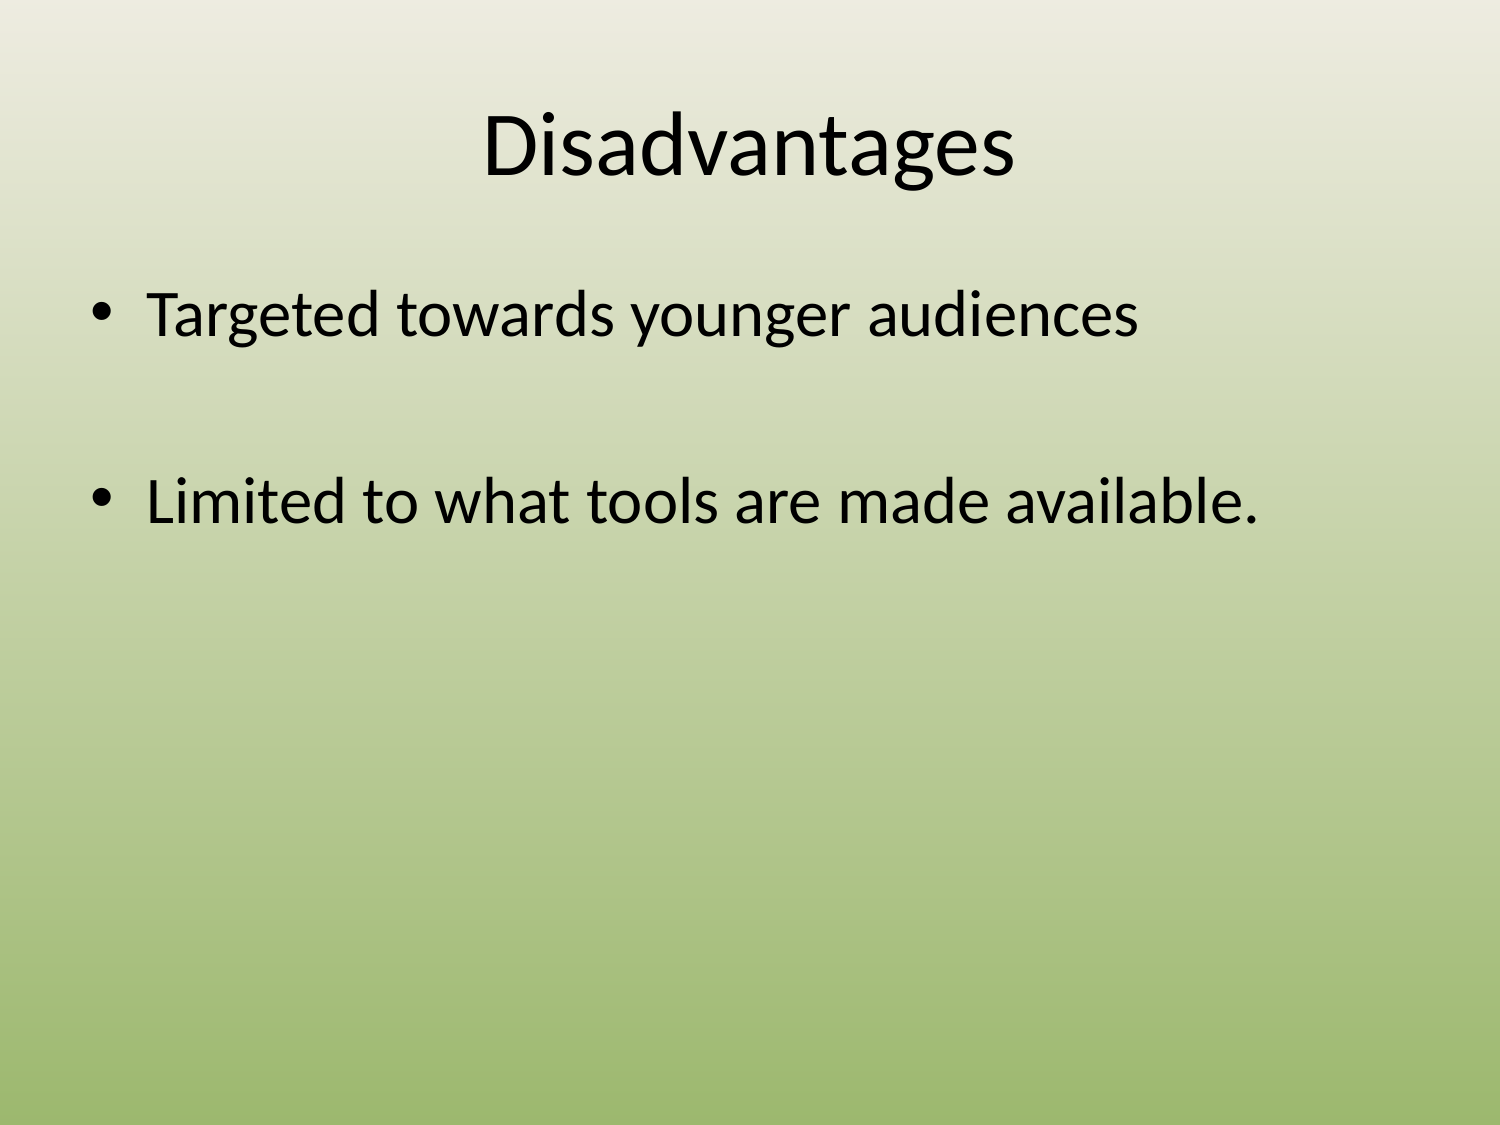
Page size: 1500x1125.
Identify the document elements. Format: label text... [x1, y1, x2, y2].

list Targeted towards younger audiences Limited to what tools are made available. [75, 262, 1425, 1005]
title Disadvantages [75, 45, 1425, 233]
